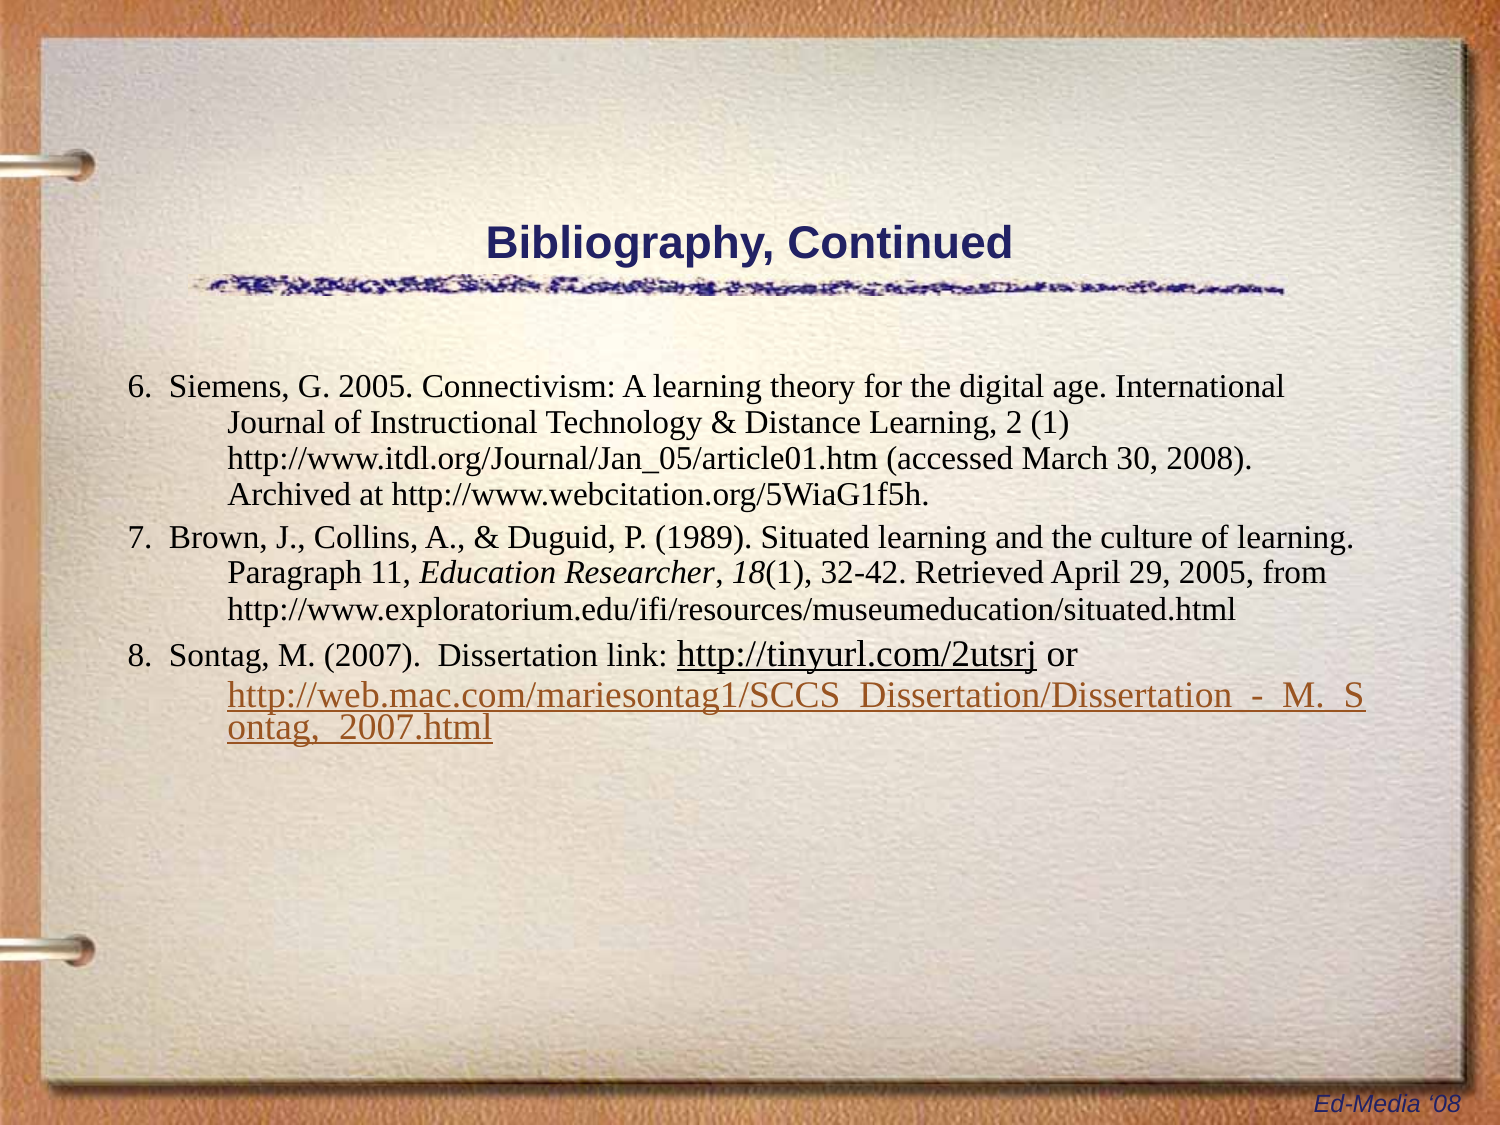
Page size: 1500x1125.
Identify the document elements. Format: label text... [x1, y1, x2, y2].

picture [0, 0, 1500, 1125]
text_box Ed-Media ‘08 [1298, 1079, 1477, 1125]
title Bibliography, Continued [112, 174, 1388, 276]
list 6. Siemens, G. 2005. Connectivism: A learning theory for the digital age. International Journal of Instructional Technology & Distance Learning, 2 (1) http://www.itdl.org/Journal/Jan_05/article01.htm (accessed March 30, 2008). Archived at http://www.webcitation.org/5WiaG1f5h. 7. Brown, J., Collins, A., & Duguid, P. (1989). Situated learning and the culture of learning. Paragraph 11, Education Researcher, 18(1), 32-42. Retrieved April 29, 2005, from http://www.exploratorium.edu/ifi/resources/museumeducation/situated.html 8. Sontag, M. (2007). Dissertation link: http://tinyurl.com/2utsrj or http://web.mac.com/mariesontag1/SCCS_Dissertation/Dissertation_-_M._Sontag,_2007.html [112, 324, 1388, 1001]
